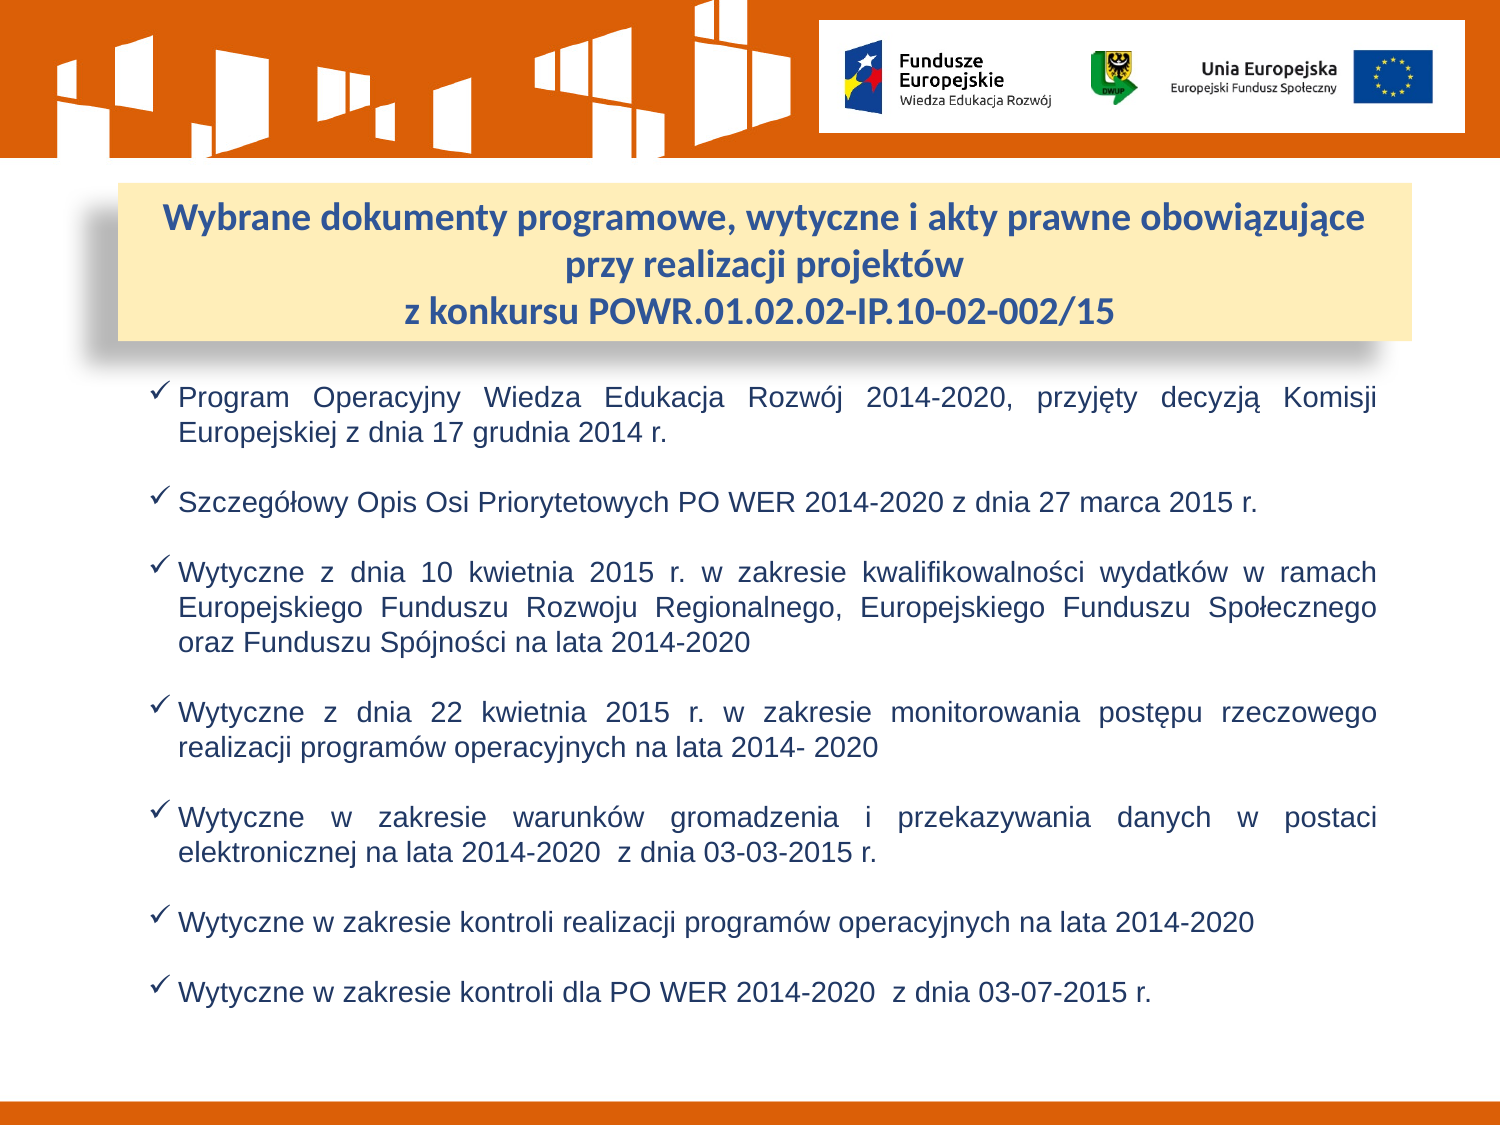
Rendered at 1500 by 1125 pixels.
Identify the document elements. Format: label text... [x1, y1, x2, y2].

picture [0, 0, 1500, 1125]
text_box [826, 21, 1450, 133]
text_box [819, 20, 1465, 133]
text_box Program Operacyjny Wiedza Edukacja Rozwój 2014-2020, przyjęty decyzją Komisji Europejskiej z dnia 17 grudnia 2014 r. Szczegółowy Opis Osi Priorytetowych PO WER 2014-2020 z dnia 27 marca 2015 r. Wytyczne z dnia 10 kwietnia 2015 r. w zakresie kwalifikowalności wydatków w ramach Europejskiego Funduszu Rozwoju Regionalnego, Europejskiego Funduszu Społecznego oraz Funduszu Spójności na lata 2014-2020 Wytyczne z dnia 22 kwietnia 2015 r. w zakresie monitorowania postępu rzeczowego realizacji programów operacyjnych na lata 2014- 2020 Wytyczne w zakresie warunków gromadzenia i przekazywania danych w postaci elektronicznej na lata 2014-2020 z dnia 03-03-2015 r. Wytyczne w zakresie kontroli realizacji programów operacyjnych na lata 2014-2020 Wytyczne w zakresie kontroli dla PO WER 2014-2020 z dnia 03-07-2015 r. [133, 371, 1394, 1096]
text_box Wybrane dokumenty programowe, wytyczne i akty prawne obowiązujące przy realizacji projektów z konkursu POWR.01.02.02-IP.10-02-002/15 [118, 182, 1412, 342]
